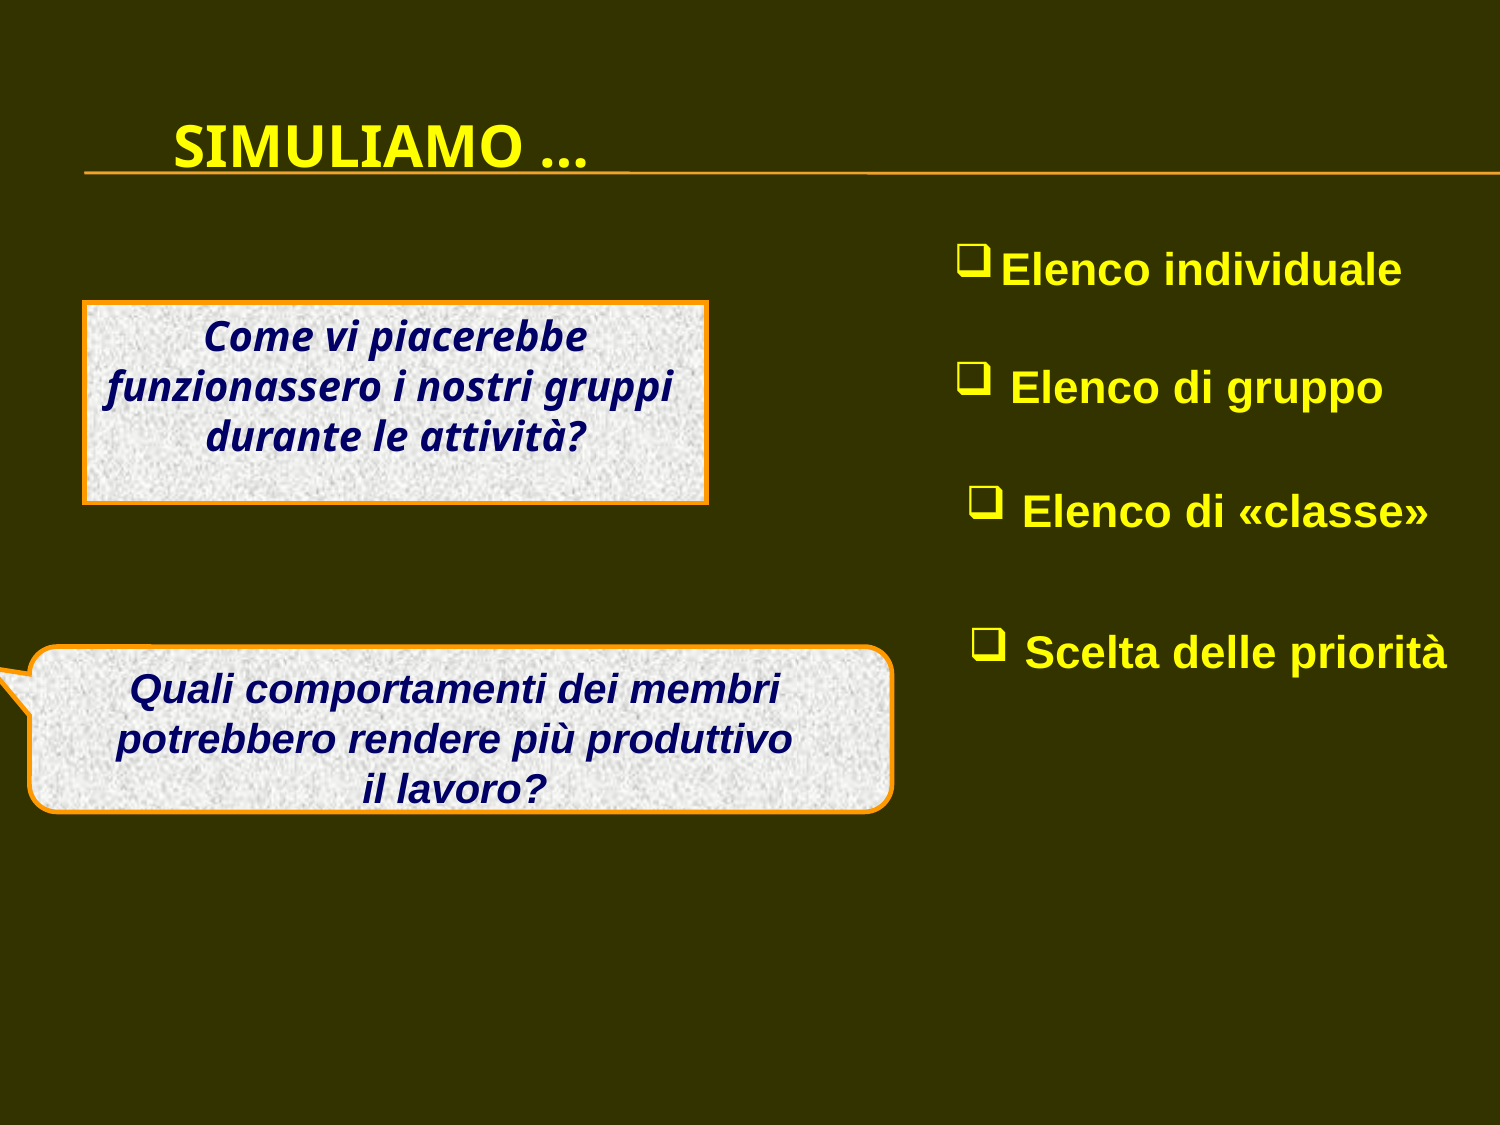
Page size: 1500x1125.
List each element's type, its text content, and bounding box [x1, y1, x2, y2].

text_box Scelta delle priorità [953, 615, 1463, 686]
list Come vi piacerebbe funzionassero i nostri gruppi durante le attività? [84, 302, 707, 503]
text_box Elenco di «classe» [950, 474, 1447, 544]
text_box Quali comportamenti dei membri potrebbero rendere più produttivo il lavoro? [0, 646, 892, 812]
text_box Elenco di gruppo [938, 349, 1459, 420]
text_box SIMULIAMO … [159, 101, 621, 187]
text_box Elenco individuale [938, 231, 1459, 302]
